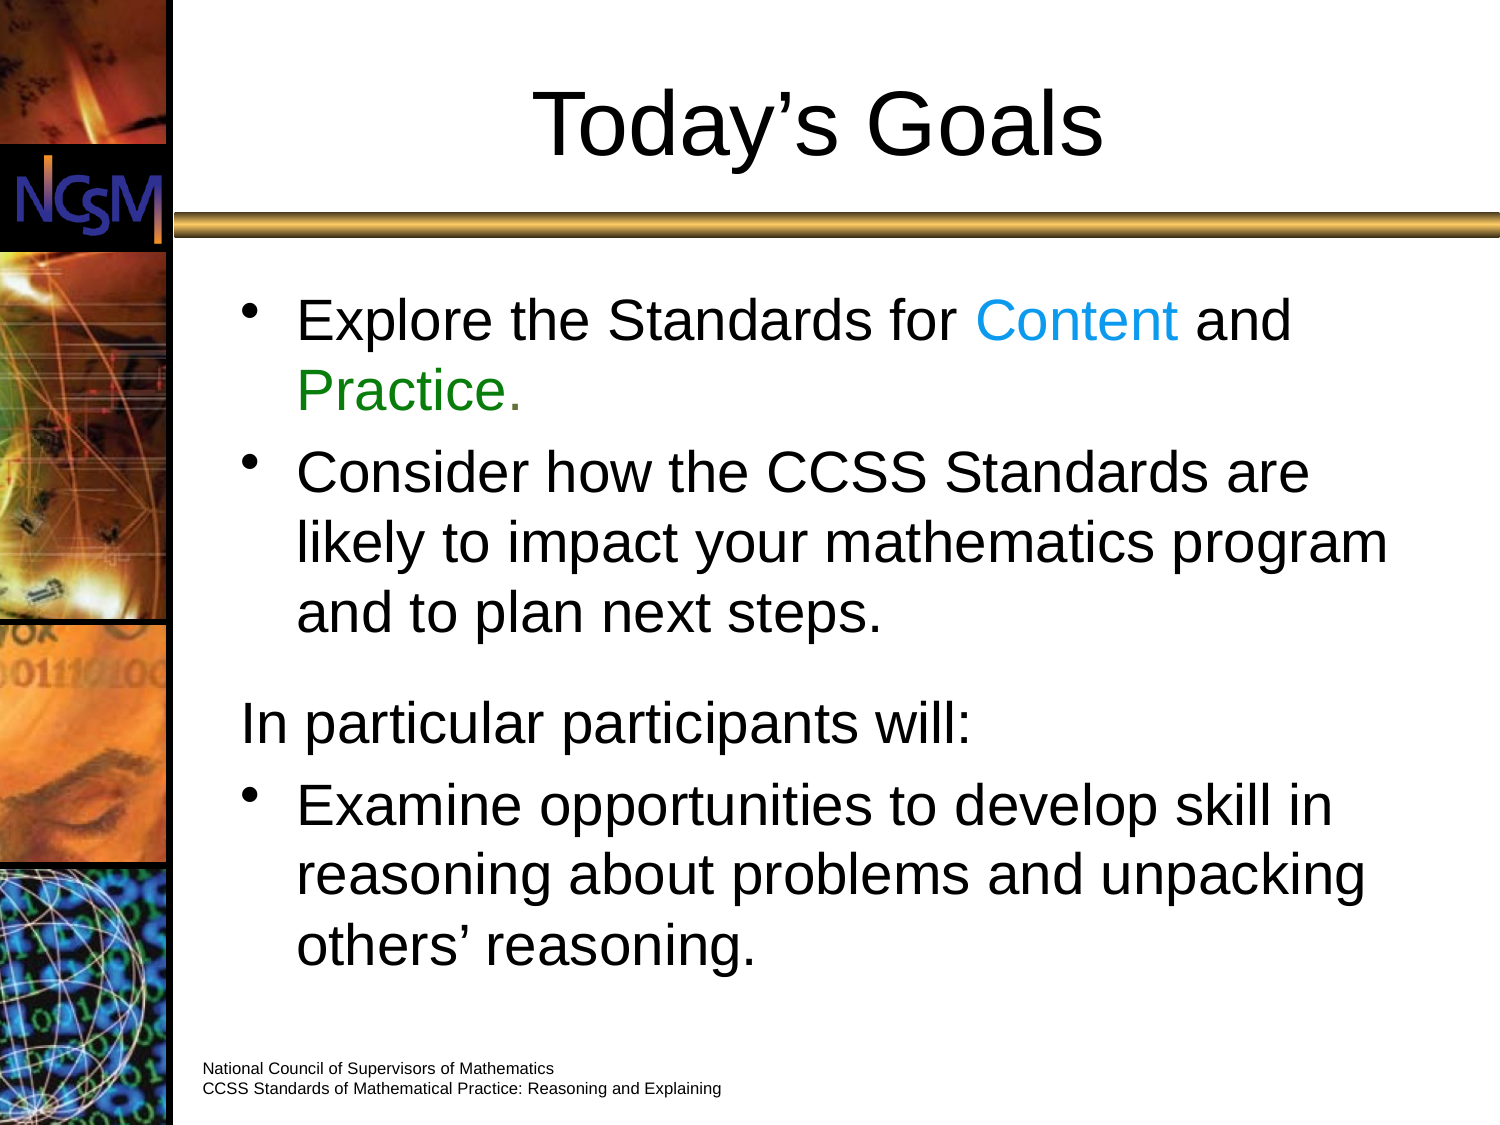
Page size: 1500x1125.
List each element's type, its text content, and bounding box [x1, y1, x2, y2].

list Explore the Standards for Content and Practice. Consider how the CCSS Standards are likely to impact your mathematics program and to plan next steps. In particular participants will: Examine opportunities to develop skill in reasoning about problems and unpacking others’ reasoning. [225, 275, 1463, 1013]
picture [0, 869, 166, 1125]
picture [0, 0, 167, 619]
picture [0, 625, 166, 862]
title Today’s Goals [212, 24, 1425, 213]
slide_number National Council of Supervisors of Mathematics CCSS Standards of Mathematical Practice: Reasoning and Explaining [187, 1050, 900, 1125]
